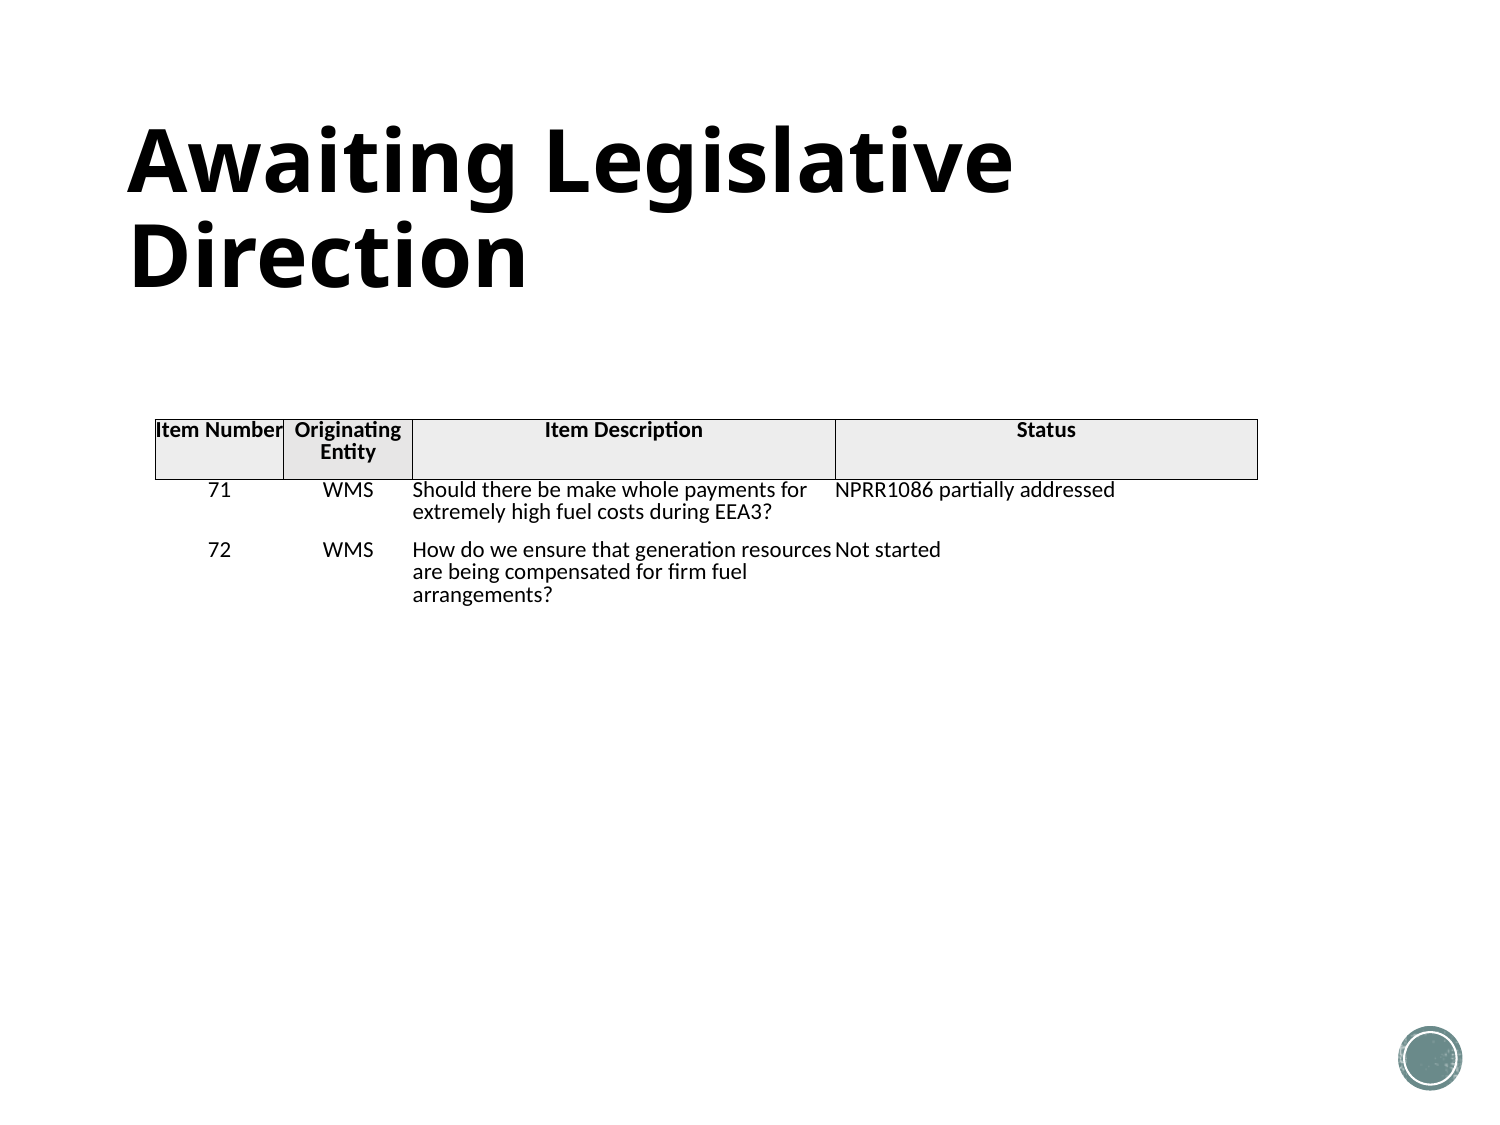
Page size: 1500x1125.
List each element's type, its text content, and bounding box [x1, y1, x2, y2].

table_header Originating Entity [284, 420, 412, 479]
table_cell WMS [284, 480, 413, 540]
table_header Status [836, 420, 1257, 479]
table_cell NPRR1086 partially addressed [835, 480, 1258, 540]
table_header Item Description [413, 420, 835, 479]
title Awaiting Legislative Direction [112, 79, 1388, 344]
table_cell 72 [155, 540, 284, 609]
table_cell Not started [835, 540, 1258, 609]
table_cell Should there be make whole payments for extremely high fuel costs during EEA3? [413, 480, 835, 540]
table_cell How do we ensure that generation resources are being compensated for firm fuel arrangements? [413, 540, 835, 609]
table_cell 71 [155, 480, 284, 540]
table_cell WMS [284, 540, 413, 609]
table_header Item Number [156, 420, 283, 479]
